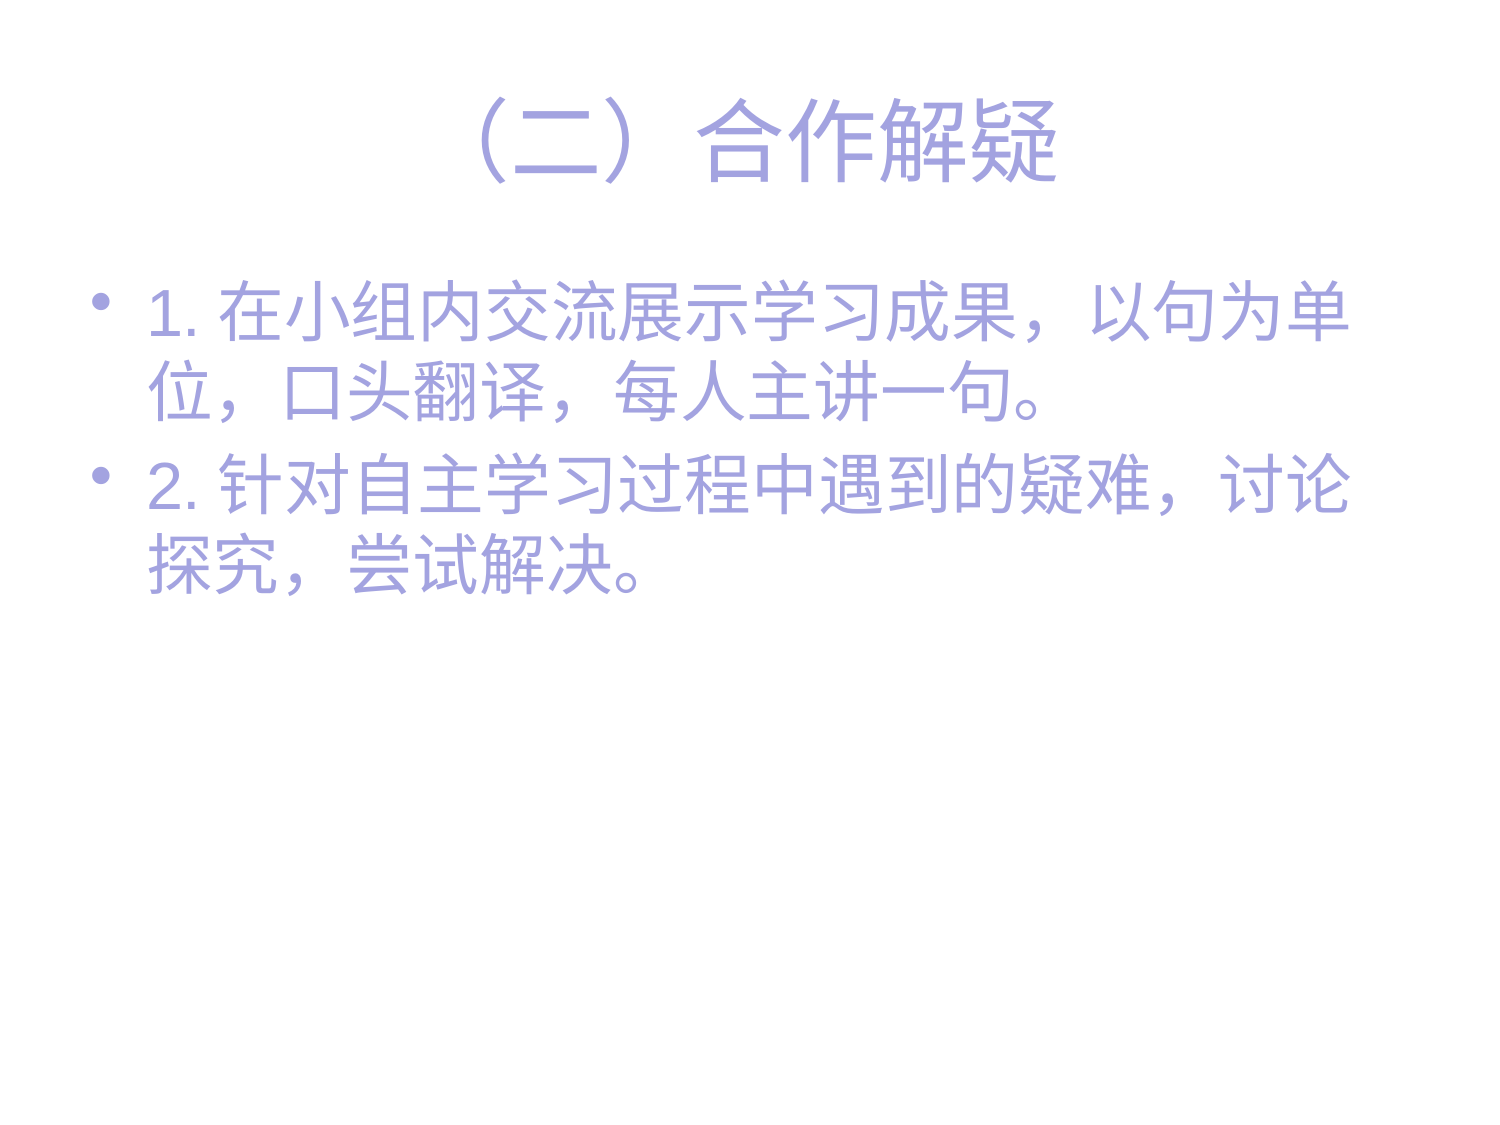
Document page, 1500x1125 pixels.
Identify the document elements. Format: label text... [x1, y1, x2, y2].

list 1.在小组内交流展示学习成果，以句为单位，口头翻译，每人主讲一句。 2.针对自主学习过程中遇到的疑难，讨论探究，尝试解决。 [74, 262, 1426, 1006]
title （二）合作解疑 [74, 44, 1426, 233]
